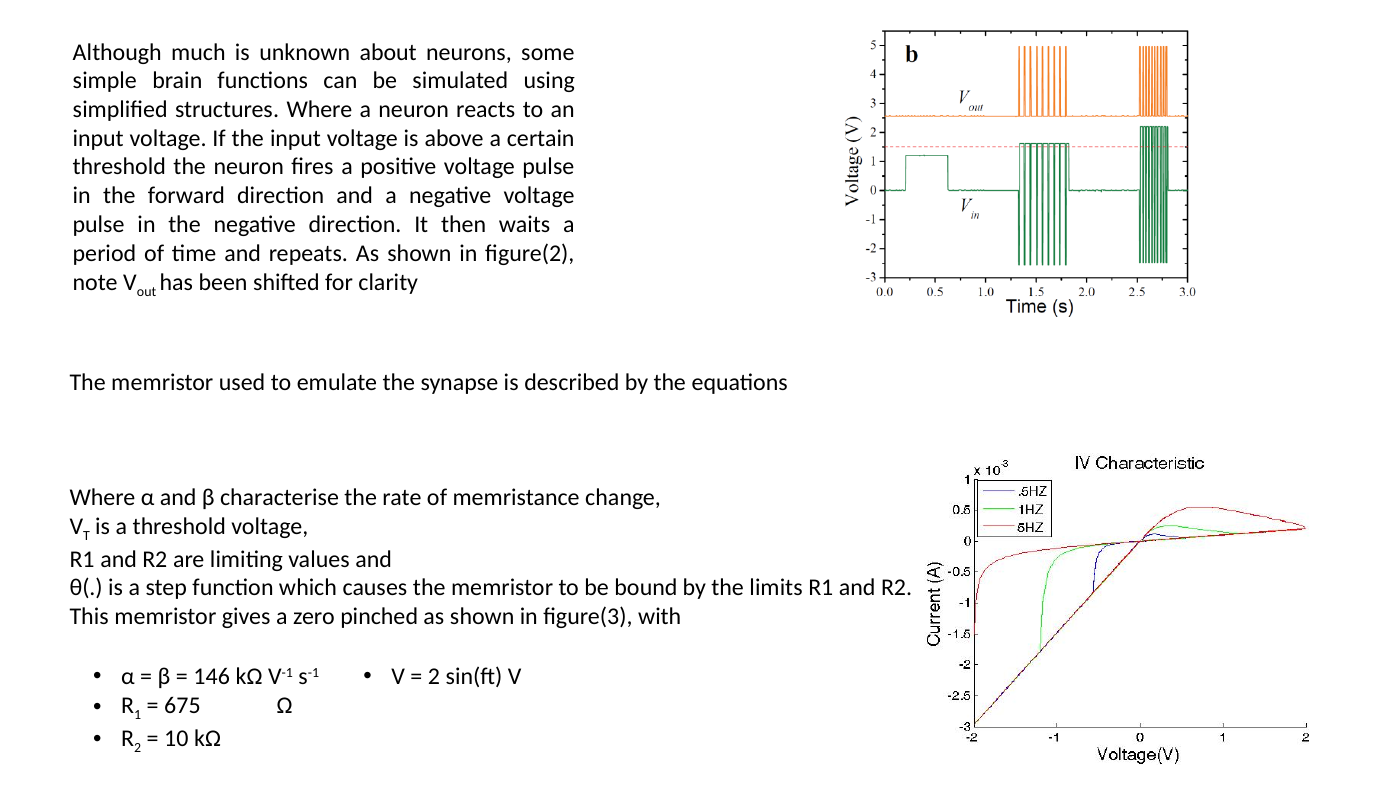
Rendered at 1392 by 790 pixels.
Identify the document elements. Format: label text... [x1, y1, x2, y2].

picture [918, 453, 1346, 765]
text_box α = β = 146 kΩ V-1 s-1 R1 = 675 Ω R2 = 10 kΩ VT=4V V = 2 sin(ft) V [78, 653, 649, 790]
text_box Although much is unknown about neurons, some simple brain functions can be simulated using simplified structures. Where a neuron reacts to an input voltage. If the input voltage is above a certain threshold the neuron fires a positive voltage pulse in the forward direction and a negative voltage pulse in the negative direction. It then waits a period of time and repeats. As shown in figure(2), note Vout has been shifted for clarity [57, 28, 590, 339]
picture [825, 25, 1221, 329]
